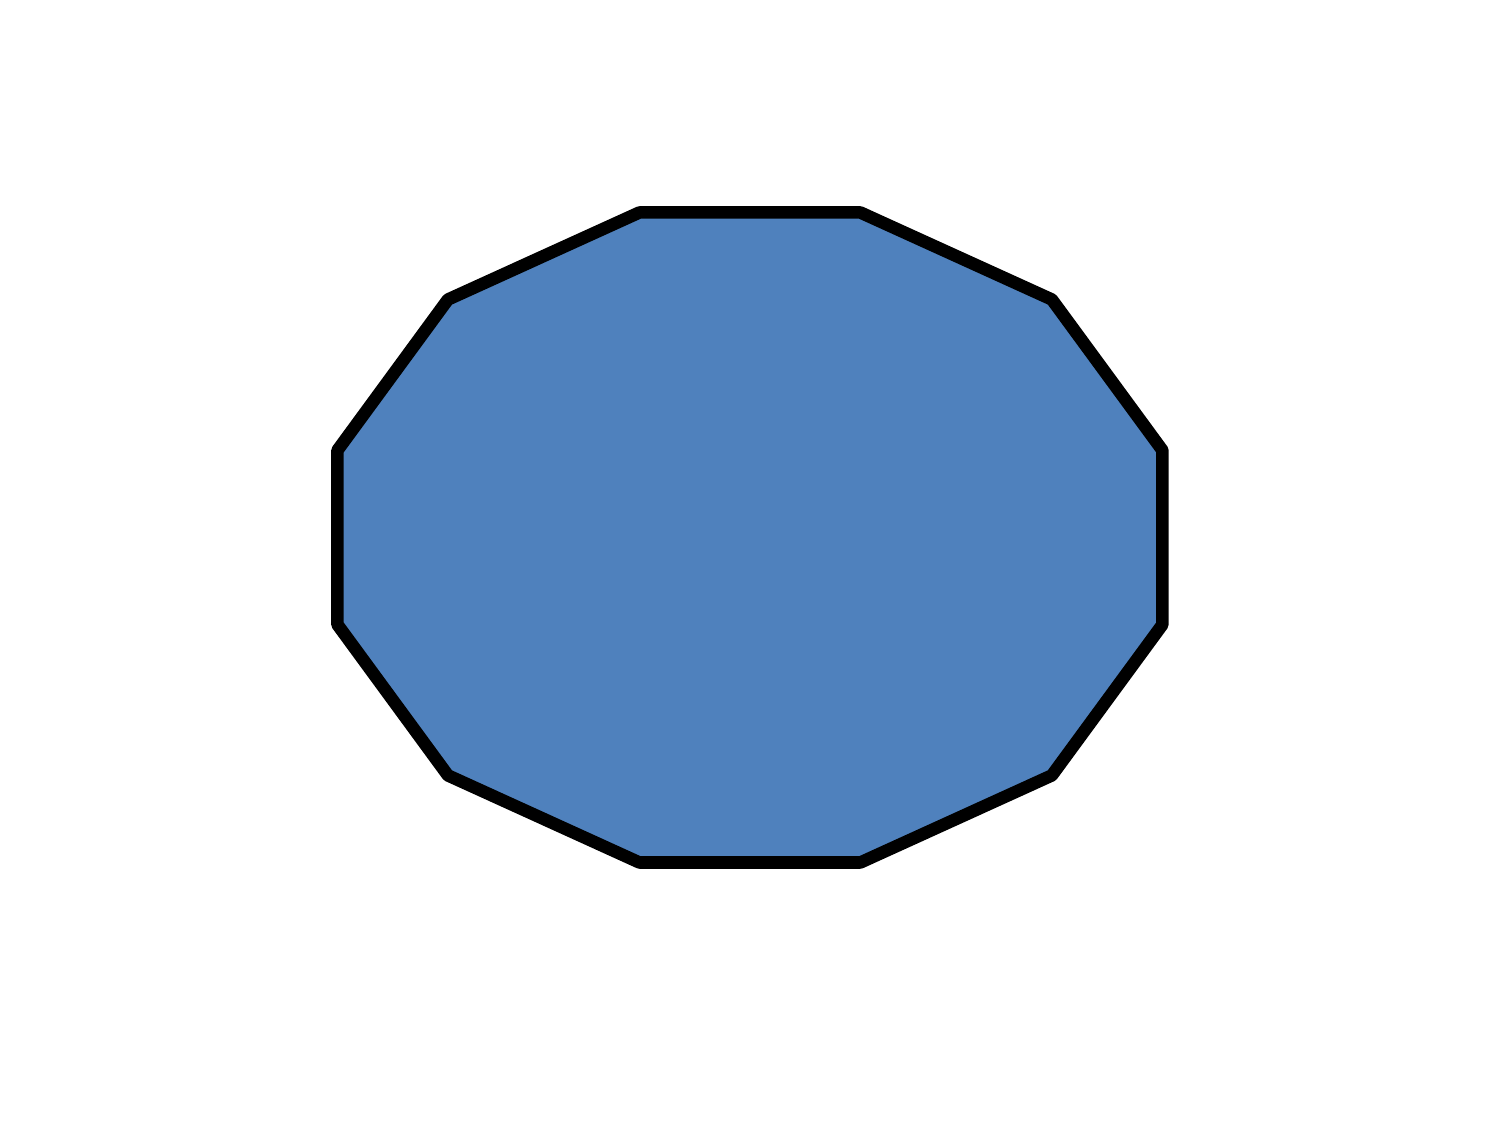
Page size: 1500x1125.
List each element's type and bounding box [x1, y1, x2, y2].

text_box [335, 210, 1165, 865]
